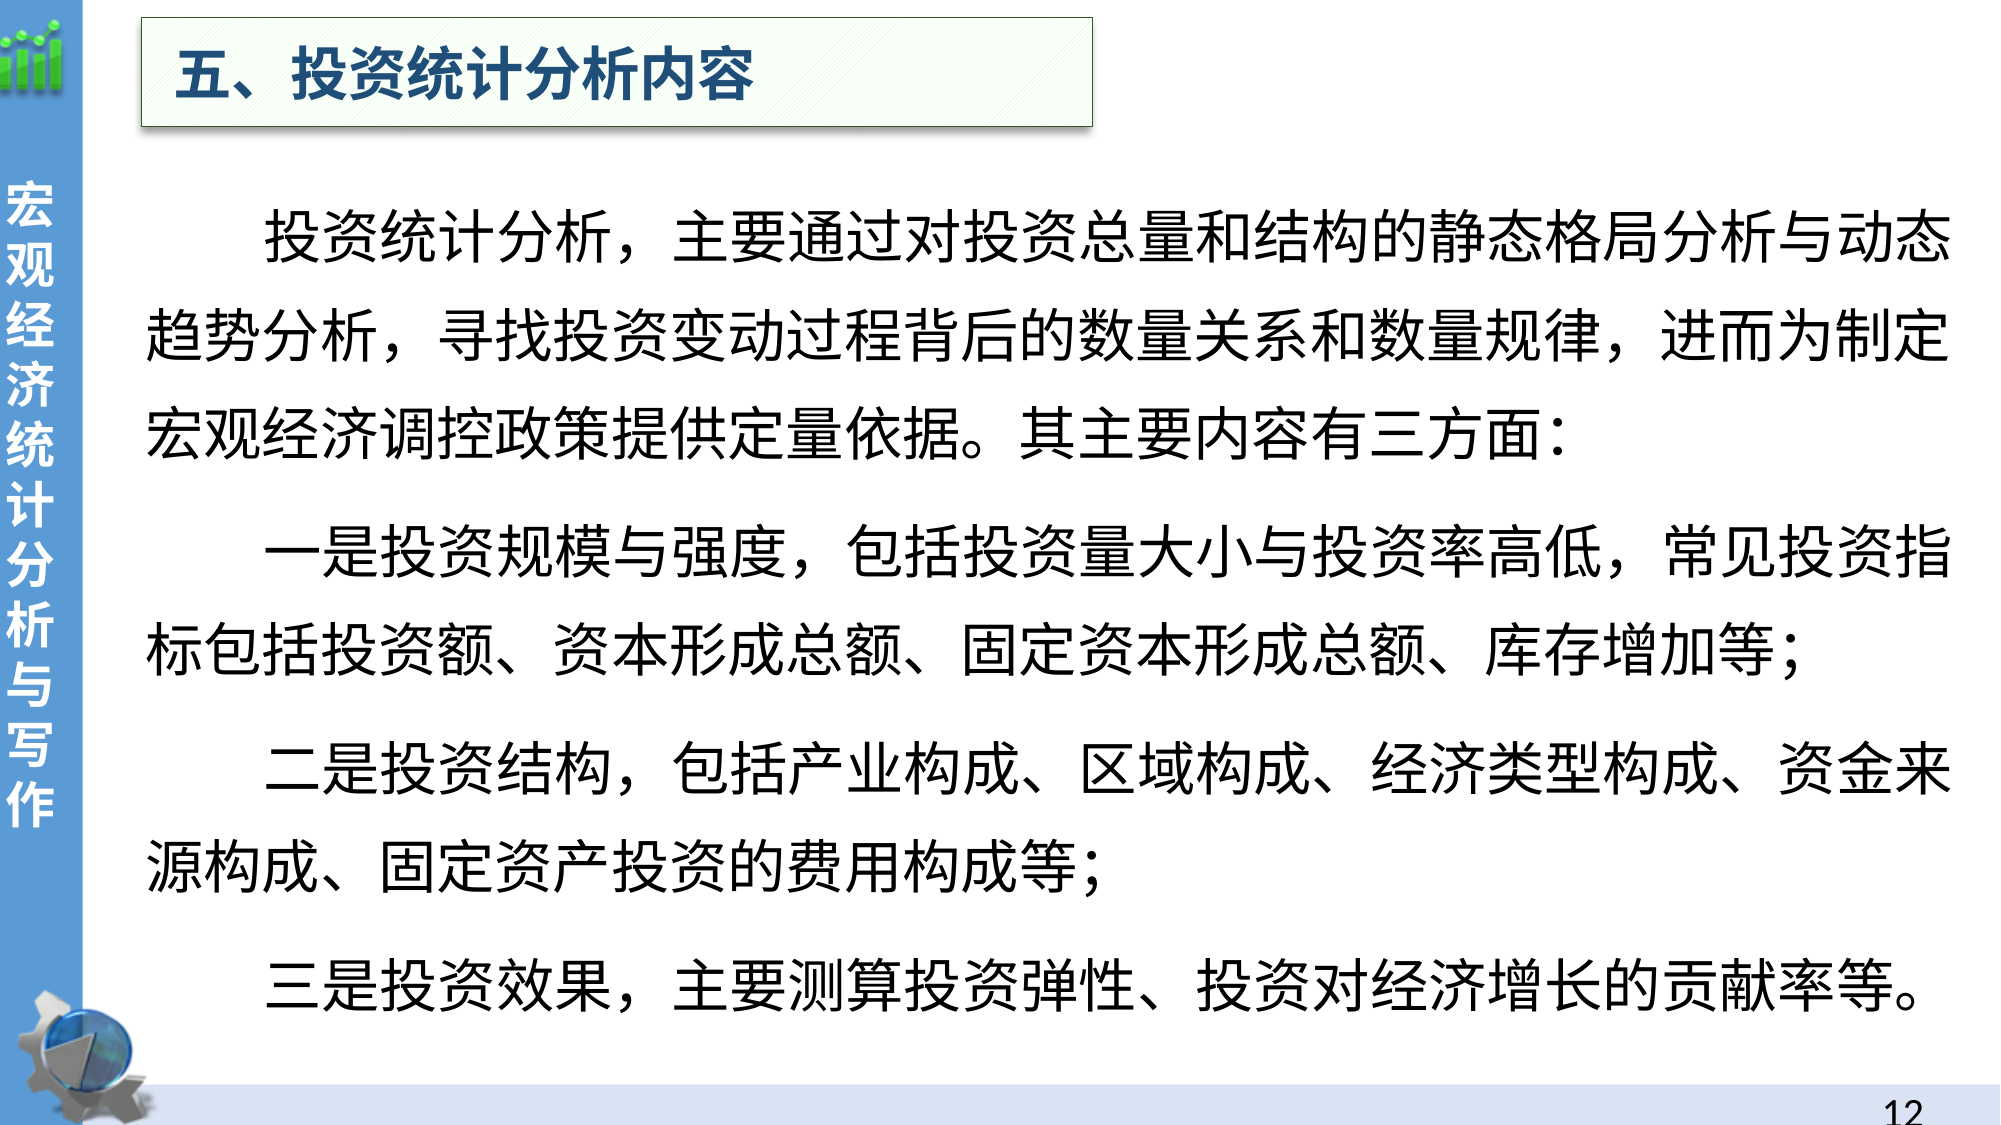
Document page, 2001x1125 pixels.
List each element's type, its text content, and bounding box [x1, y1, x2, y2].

text_box 五、投资统计分析内容 [141, 17, 1093, 127]
picture [0, 0, 2001, 1125]
slide_number 11 [1786, 1085, 1940, 1125]
list 投资统计分析，主要通过对投资总量和结构的静态格局分析与动态趋势分析，寻找投资变动过程背后的数量关系和数量规律，进而为制定宏观经济调控政策提供定量依据。其主要内容有三方面： 一是投资规模与强度，包括投资量大小与投资率高低，常见投资指标包括投资额、资本形成总额、固定资本形成总额、库存增加等； 二是投资结构，包括产业构成、区域构成、经济类型构成、资金来源构成、固定资产投资的费用构成等； 三是投资效果，主要测算投资弹性、投资对经济增长的贡献率等。 [130, 165, 2000, 1075]
